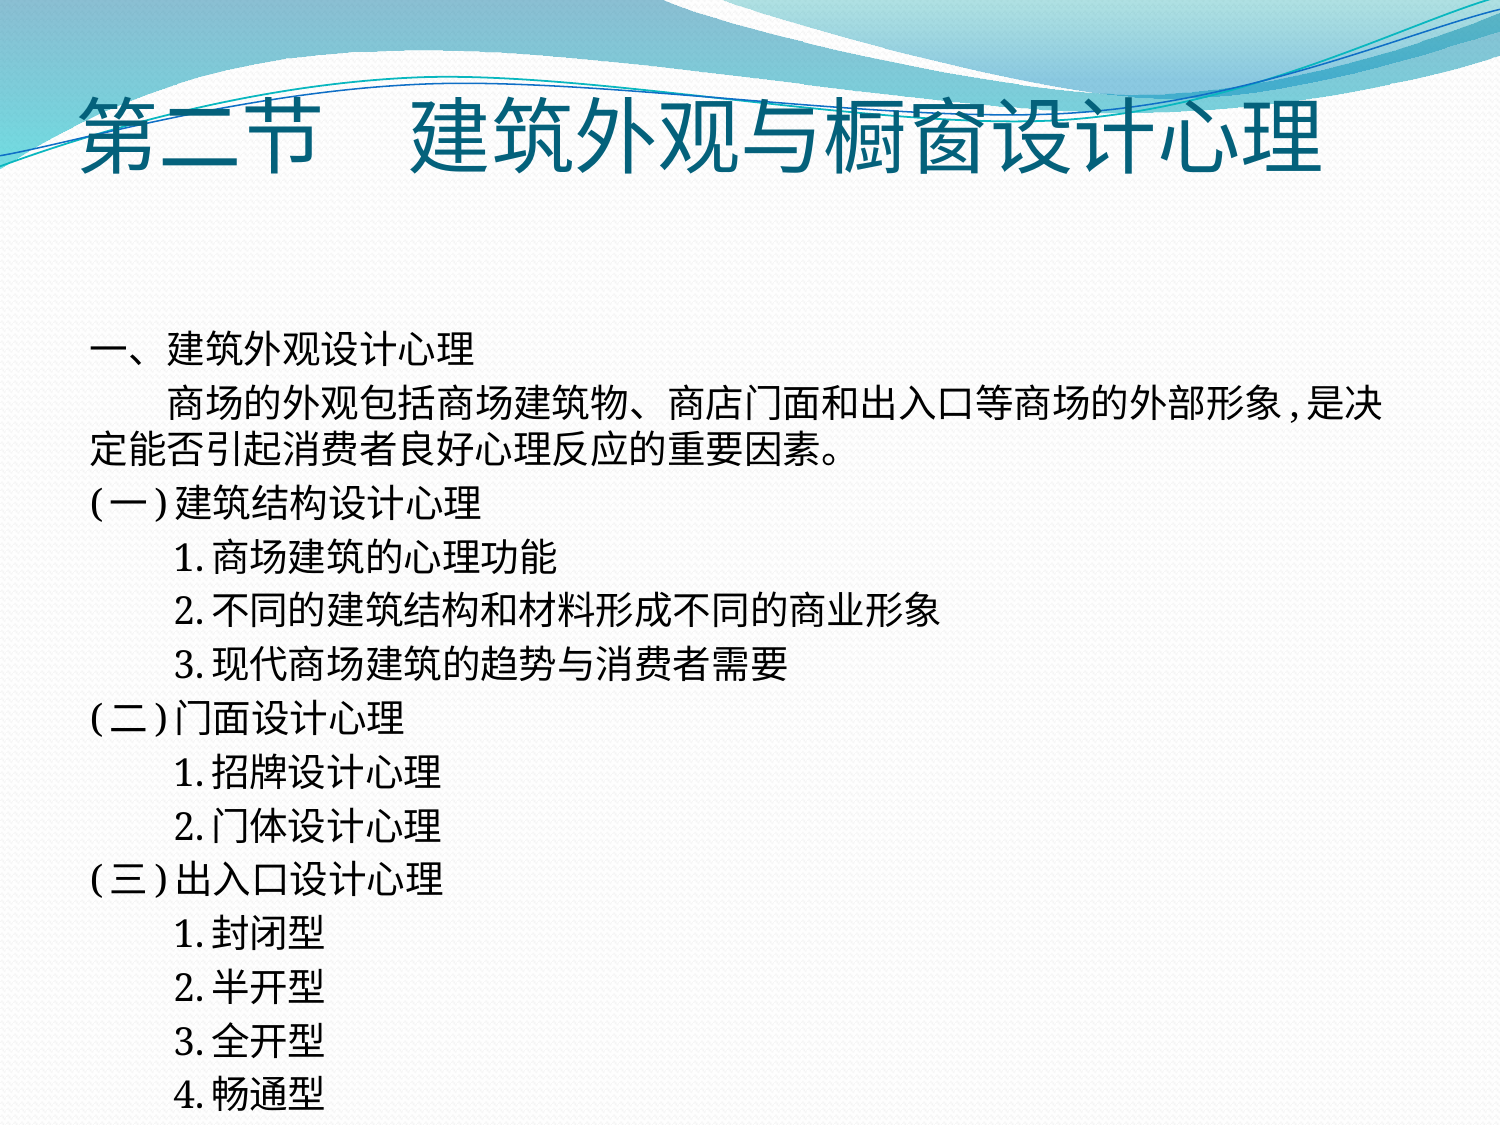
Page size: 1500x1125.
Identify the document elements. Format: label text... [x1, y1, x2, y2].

list 一、建筑外观设计心理 商场的外观包括商场建筑物、商店门面和出入口等商场的外部形象,是决定能否引起消费者良好心理反应的重要因素。 (一)建筑结构设计心理 1.商场建筑的心理功能 2.不同的建筑结构和材料形成不同的商业形象 3.现代商场建筑的趋势与消费者需要 (二)门面设计心理 1.招牌设计心理 2.门体设计心理 (三)出入口设计心理 1.封闭型 2.半开型 3.全开型 4.畅通型 [75, 317, 1425, 1125]
title 第二节 建筑外观与橱窗设计心理 [75, 115, 1425, 185]
